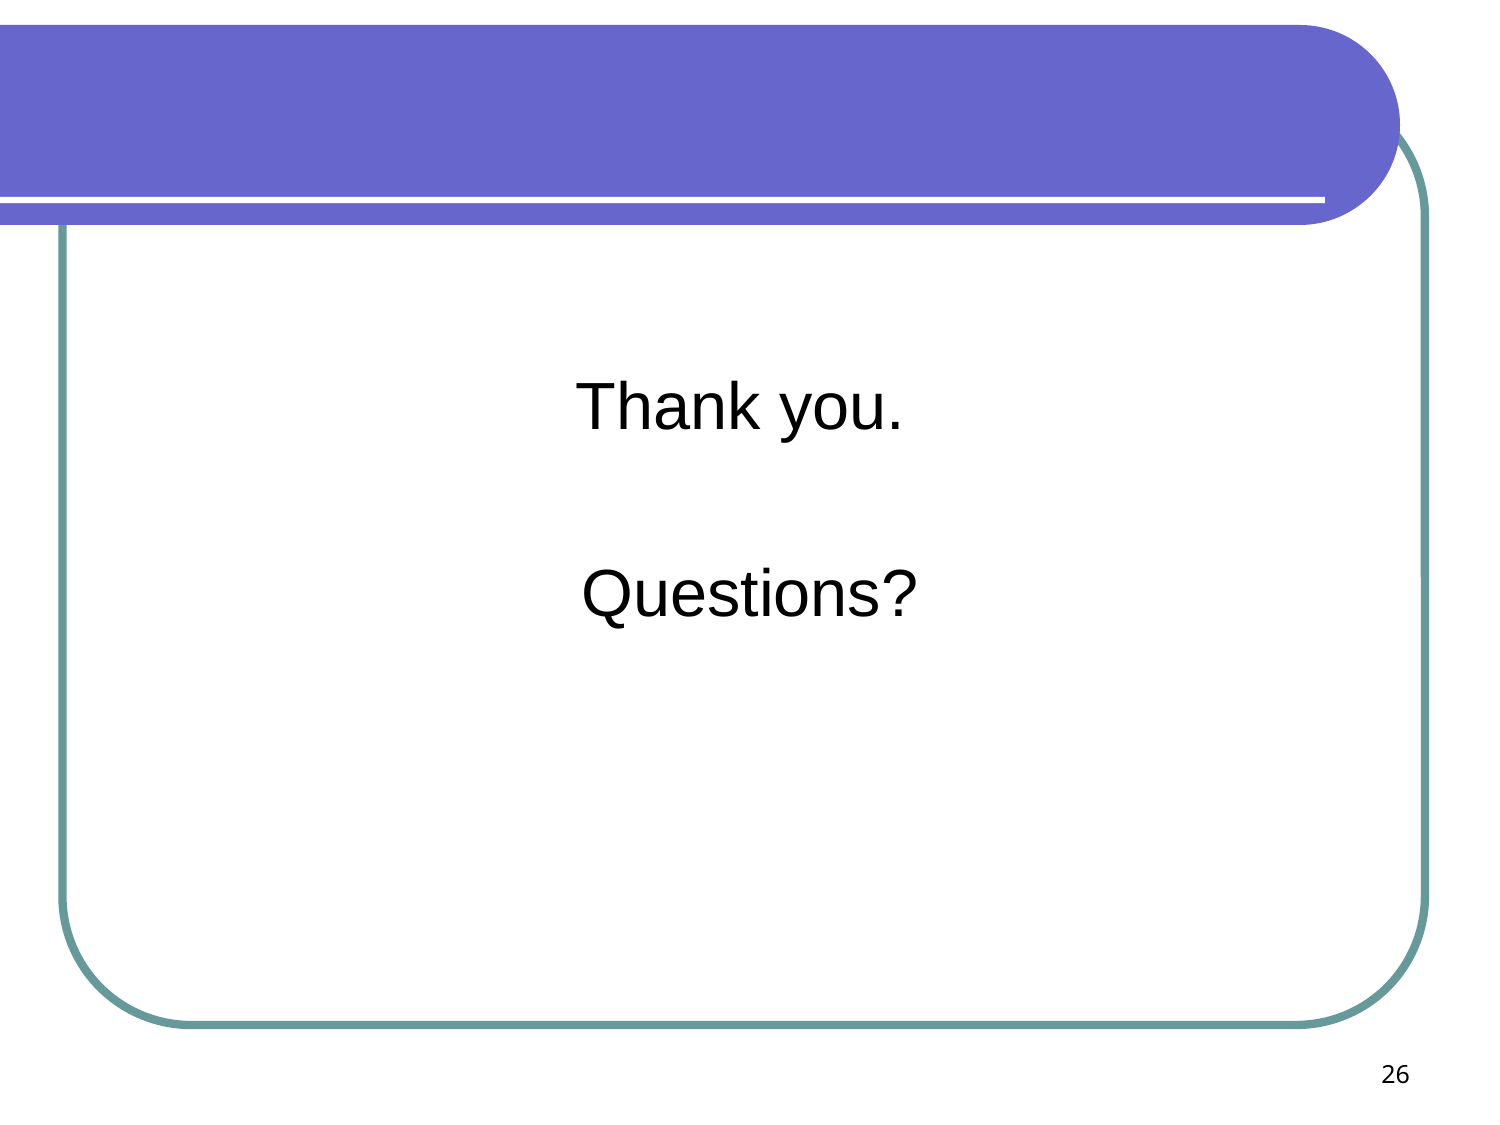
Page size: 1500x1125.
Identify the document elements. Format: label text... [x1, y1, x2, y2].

slide_number 26 [1074, 1024, 1426, 1101]
list Thank you. Questions? [99, 262, 1401, 988]
